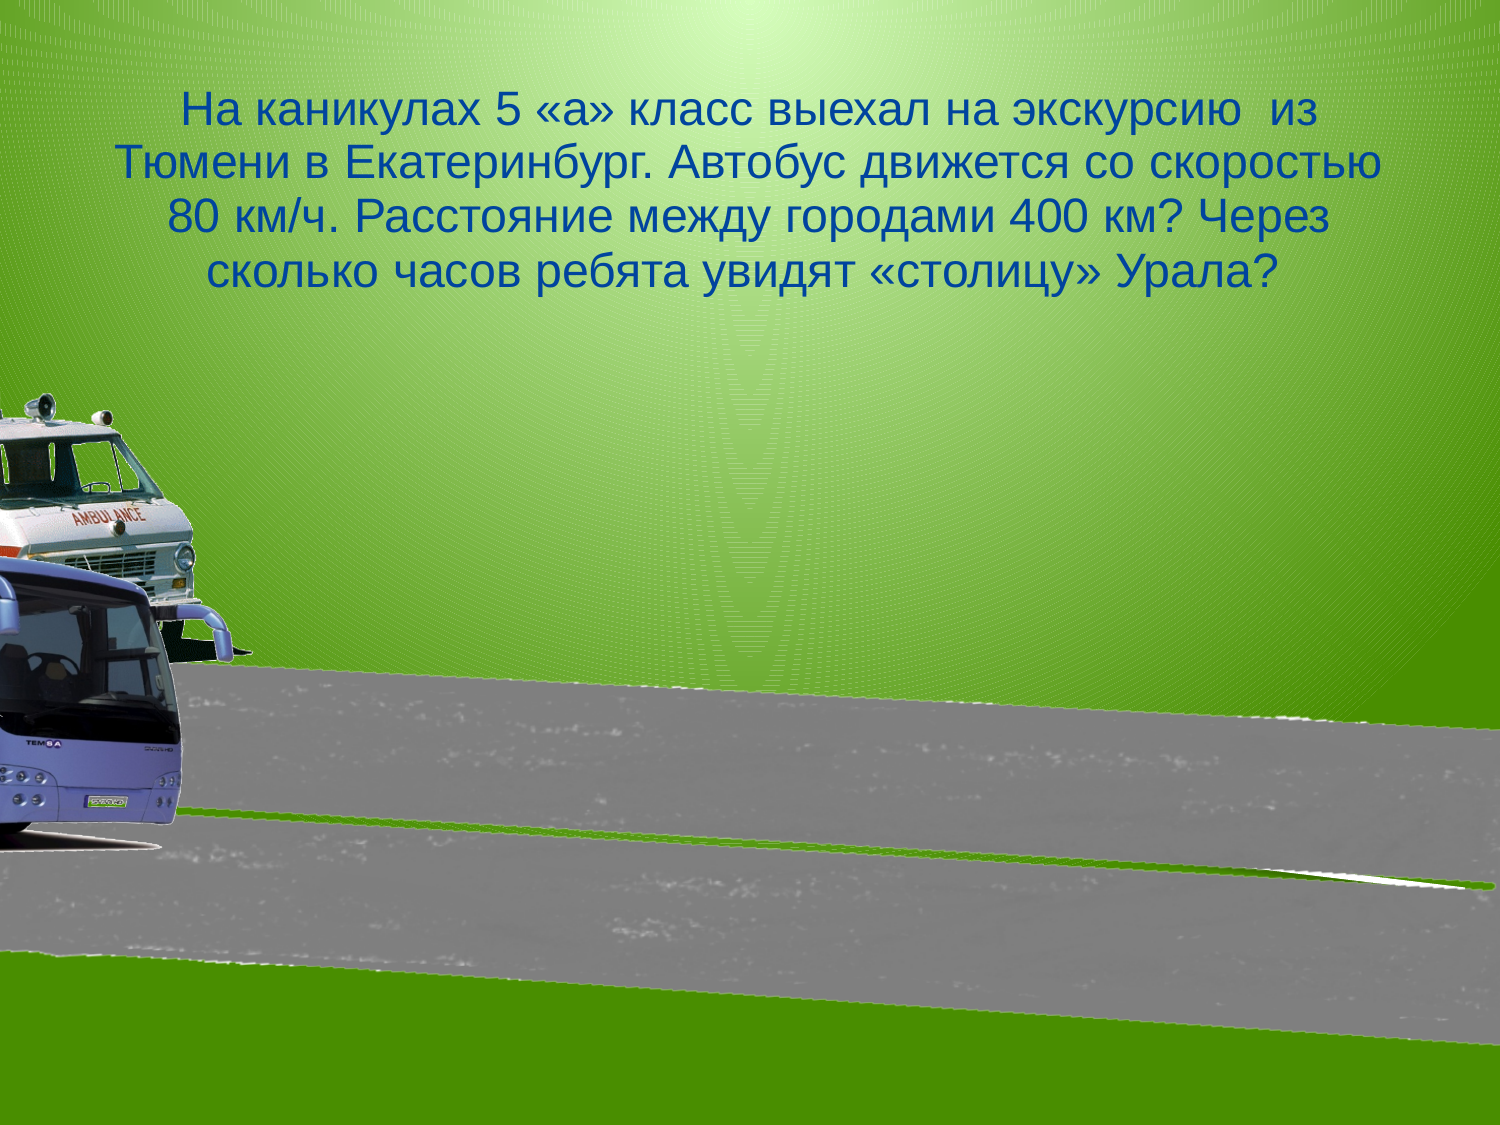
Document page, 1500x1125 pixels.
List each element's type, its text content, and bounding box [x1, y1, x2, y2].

title На каникулах 5 «а» класс выехал на экскурсию из Тюмени в Екатеринбург. Автобус движется со скоростью 80 км/ч. Расстояние между городами 400 км? Через сколько часов ребята увидят «столицу» Урала? [93, 45, 1407, 411]
picture [0, 386, 1500, 1123]
